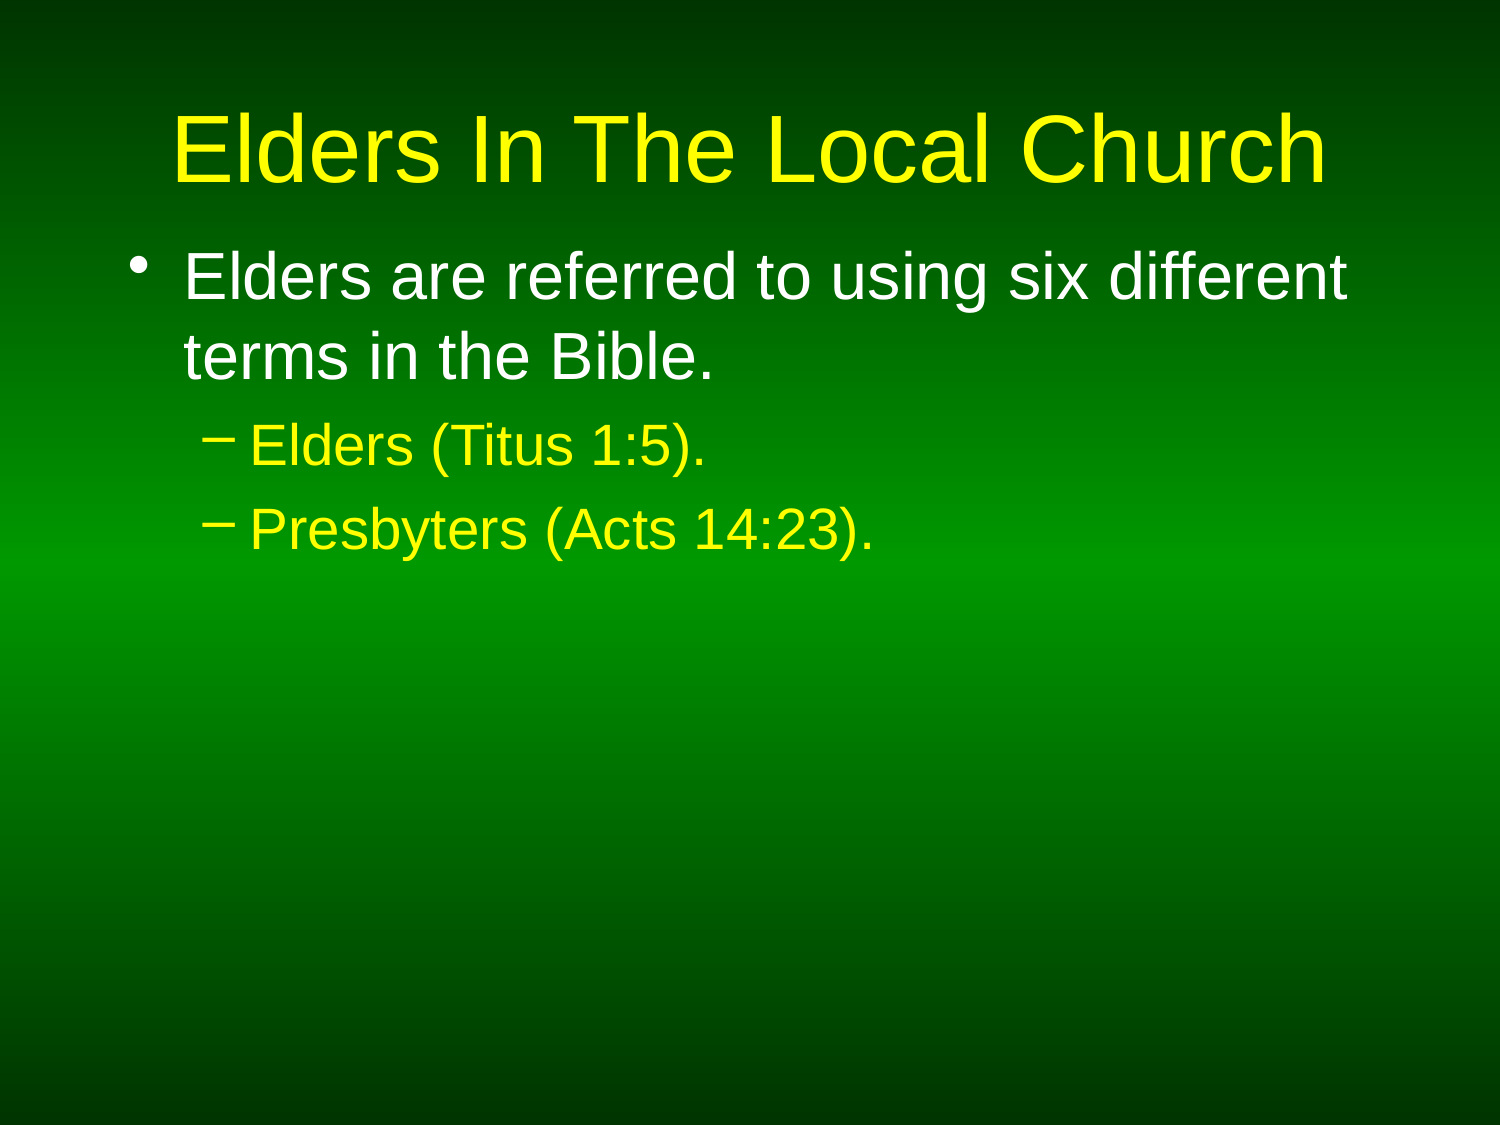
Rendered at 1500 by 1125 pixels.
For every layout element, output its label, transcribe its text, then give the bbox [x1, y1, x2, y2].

list Elders are referred to using six different terms in the Bible. Elders (Titus 1:5). Presbyters (Acts 14:23). [112, 224, 1463, 1088]
title Elders In The Local Church [37, 50, 1463, 238]
